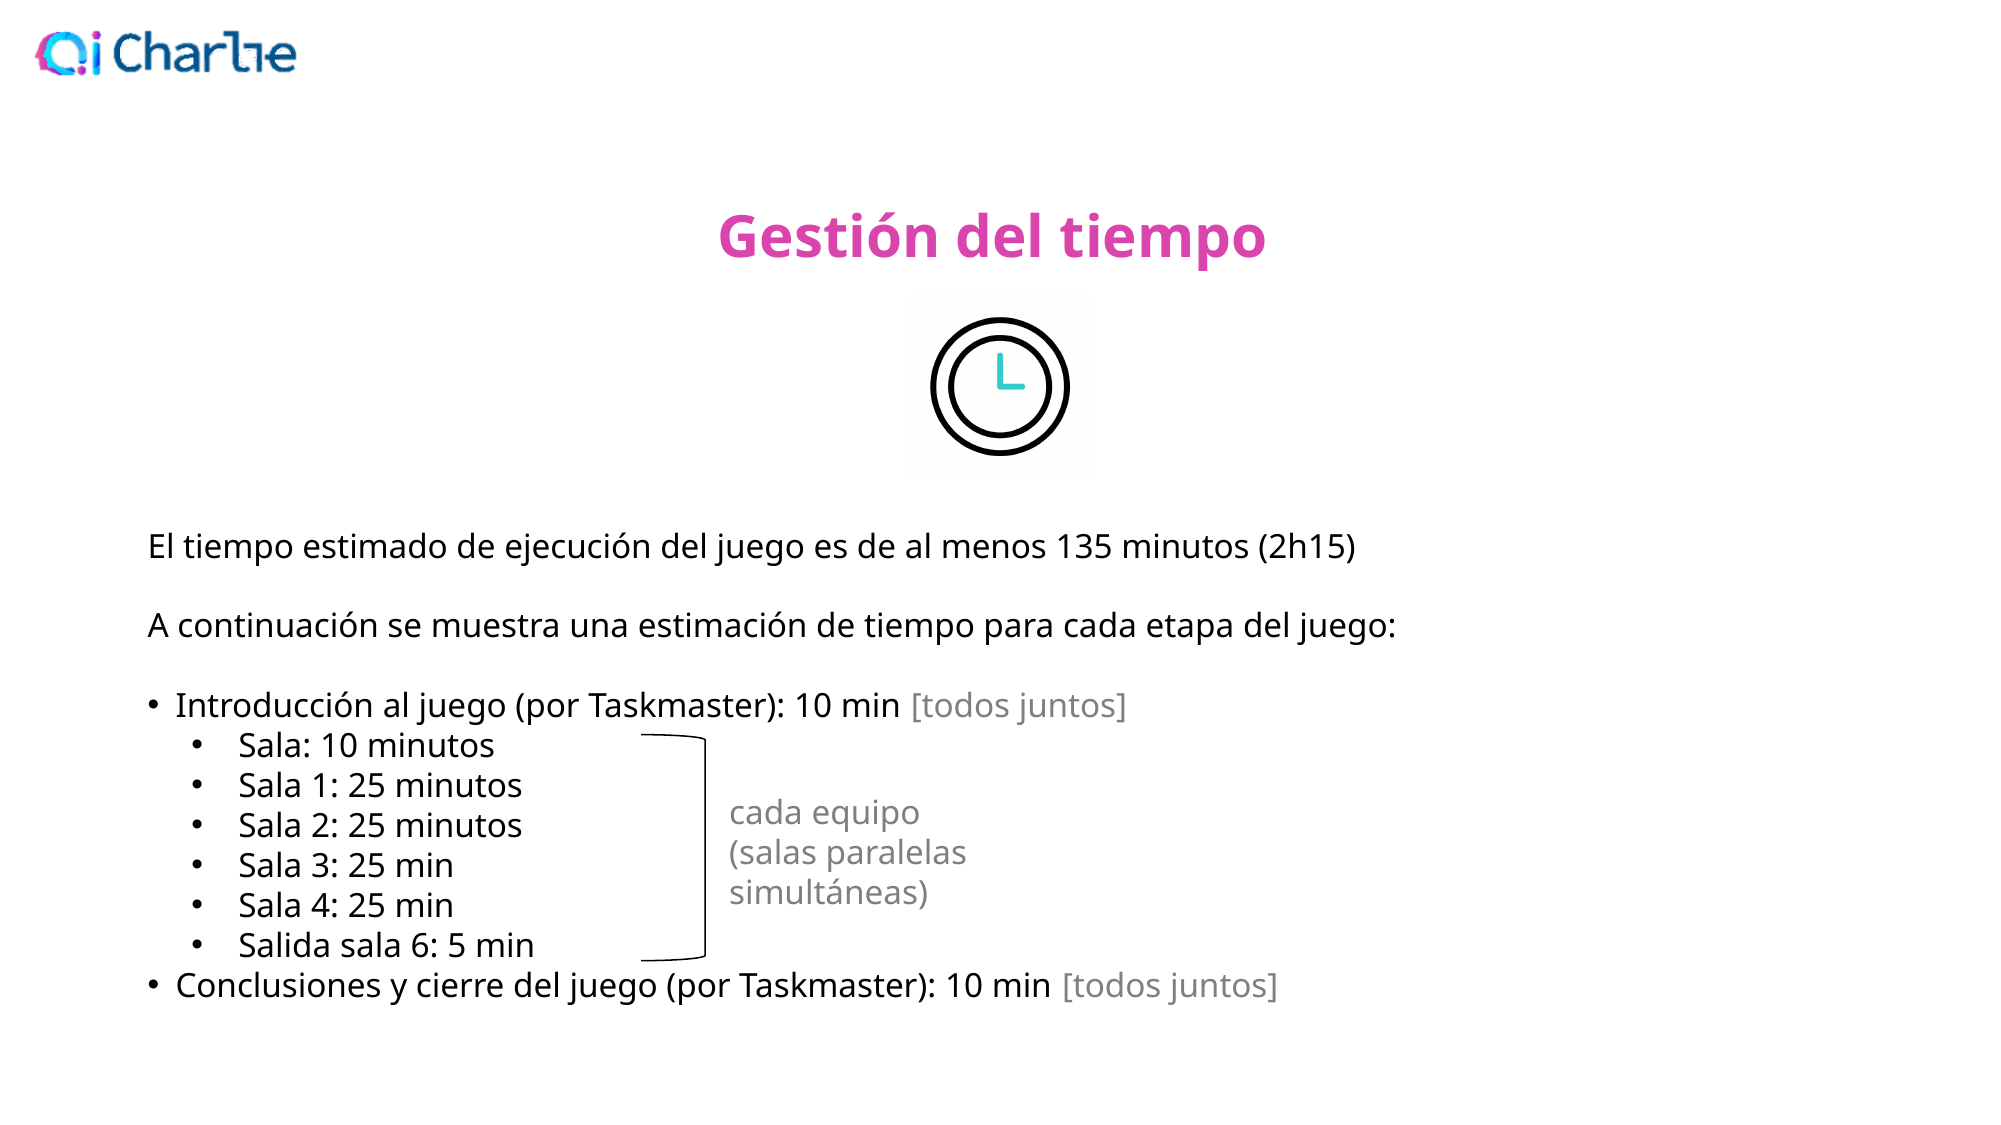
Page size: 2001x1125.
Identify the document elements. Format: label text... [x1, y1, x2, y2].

picture [107, 27, 303, 79]
picture [907, 294, 1093, 437]
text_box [43, 437, 1919, 1059]
picture [33, 28, 104, 76]
text_box Gestión del tiempo [0, 192, 2000, 278]
